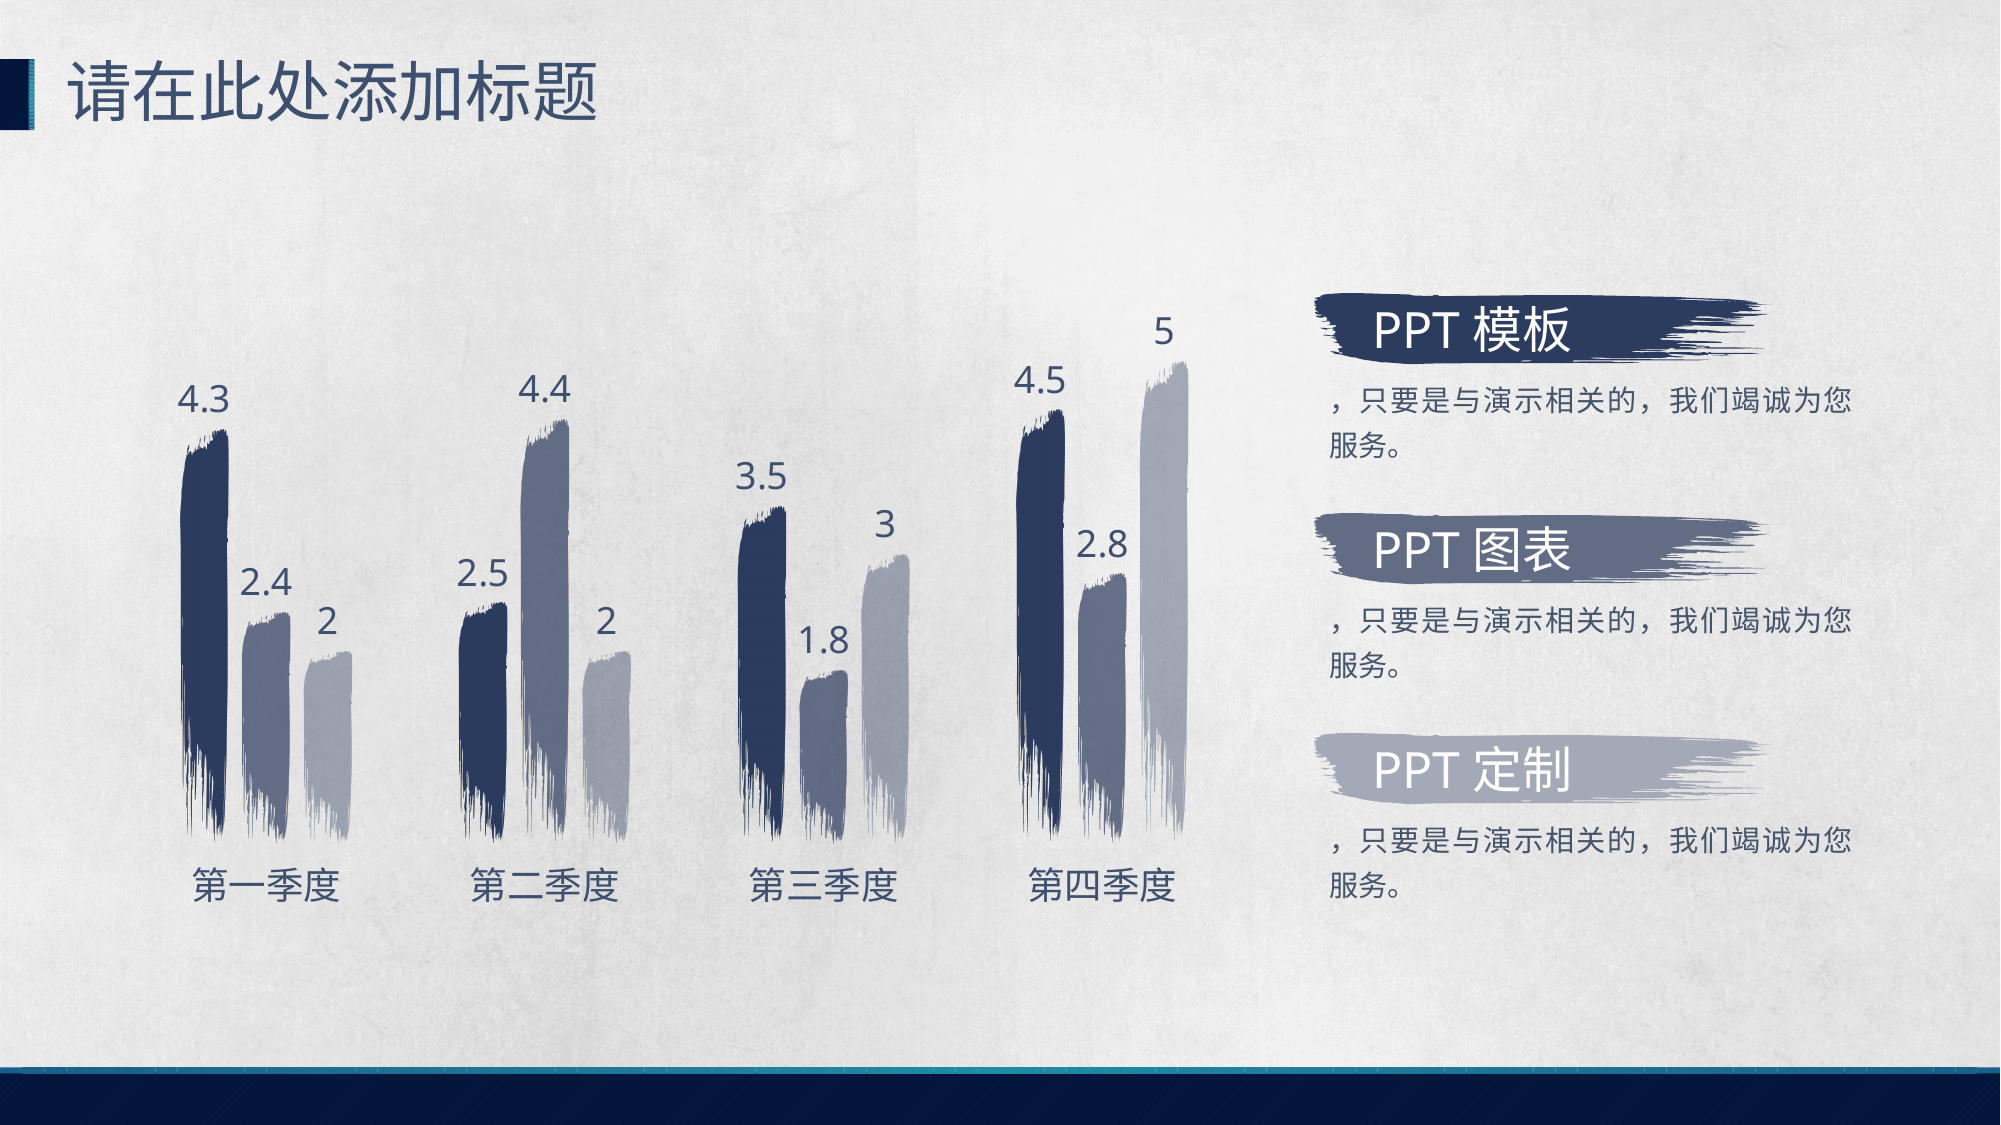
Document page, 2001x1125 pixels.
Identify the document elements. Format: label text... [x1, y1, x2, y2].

text_box PPT定制 [1357, 730, 1588, 804]
text_box [1314, 733, 1357, 798]
chart [103, 251, 1265, 925]
text_box ，只要是与演示相关的，我们竭诚为您服务。 [1314, 584, 1869, 690]
text_box [1588, 515, 1772, 584]
text_box [1588, 735, 1772, 804]
list 请在此处添加标题 [50, 52, 1106, 138]
text_box PPT图表 [1357, 510, 1588, 584]
text_box [1314, 293, 1357, 358]
text_box ，只要是与演示相关的，我们竭诚为您服务。 [1314, 364, 1869, 470]
text_box PPT模板 [1357, 290, 1588, 364]
text_box [1314, 513, 1357, 578]
text_box [1588, 295, 1772, 364]
text_box ，只要是与演示相关的，我们竭诚为您服务。 [1314, 804, 1869, 910]
